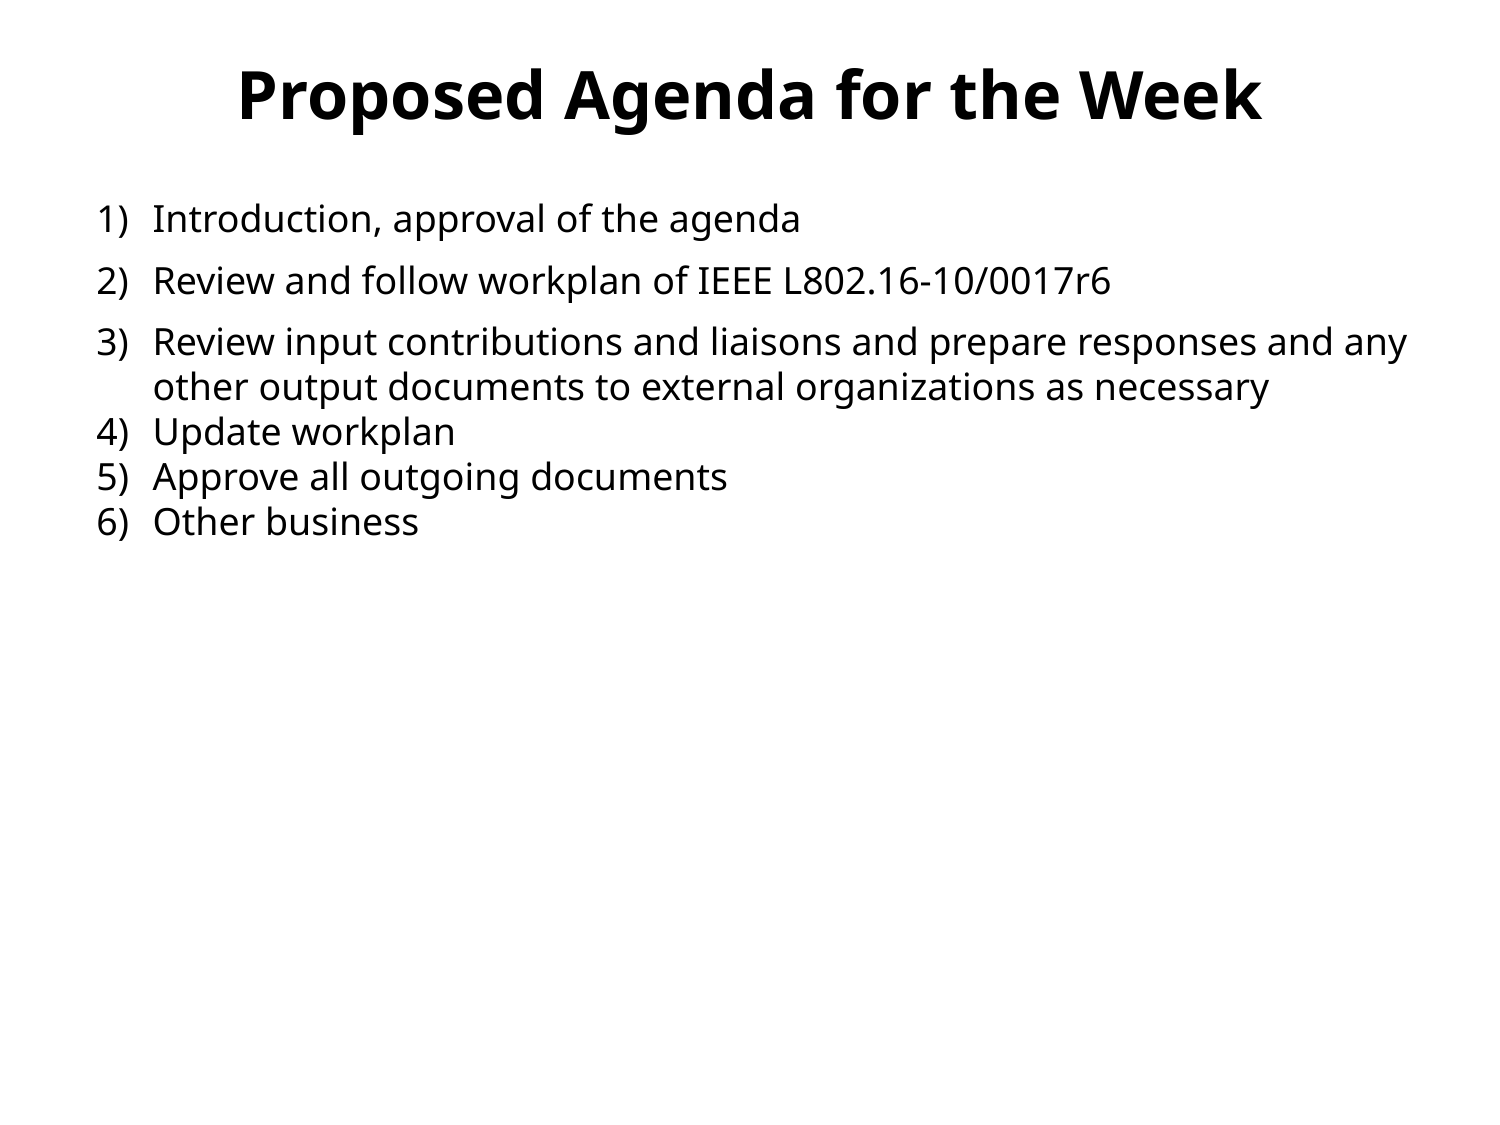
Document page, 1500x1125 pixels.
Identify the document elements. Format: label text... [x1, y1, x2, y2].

list Introduction, approval of the agenda Review and follow workplan of IEEE L802.16-10/0017r6 Review input contributions and liaisons and prepare responses and any other output documents to external organizations as necessary Update workplan Approve all outgoing documents Other business [75, 187, 1425, 1005]
title Proposed Agenda for the Week [75, 45, 1425, 187]
